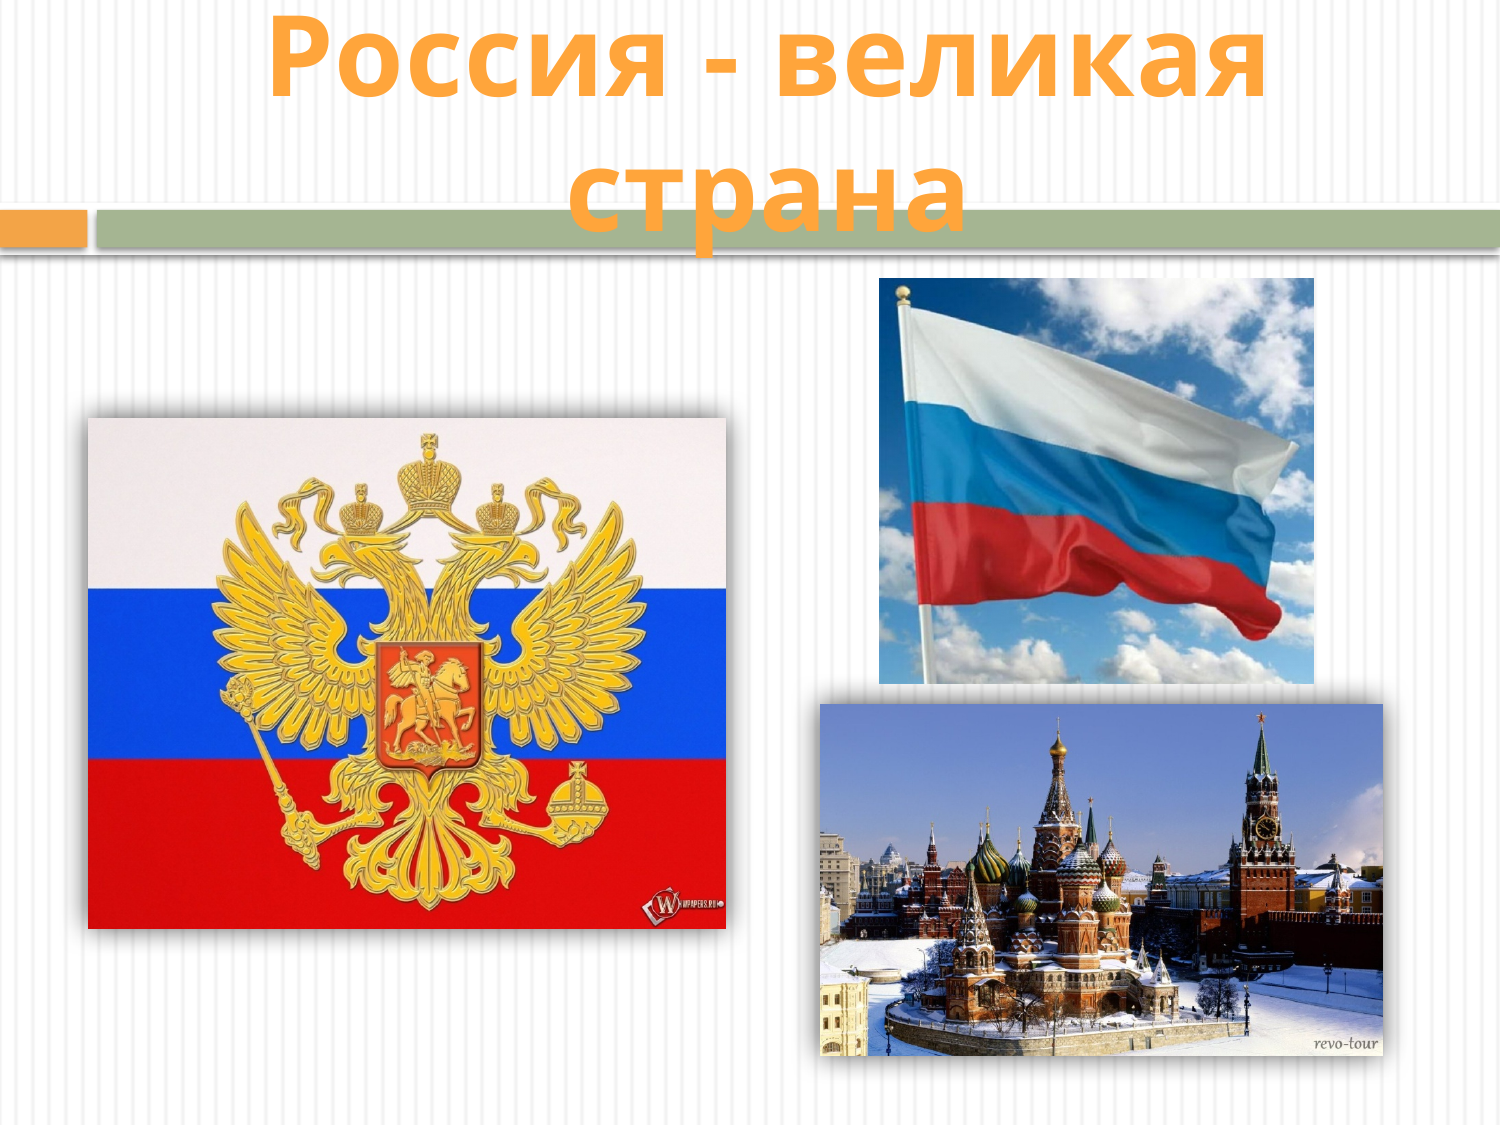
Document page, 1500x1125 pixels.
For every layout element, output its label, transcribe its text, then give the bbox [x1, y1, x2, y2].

picture [879, 278, 1314, 684]
title Россия - великая страна [99, 37, 1438, 200]
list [820, 703, 1384, 1056]
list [88, 418, 727, 929]
